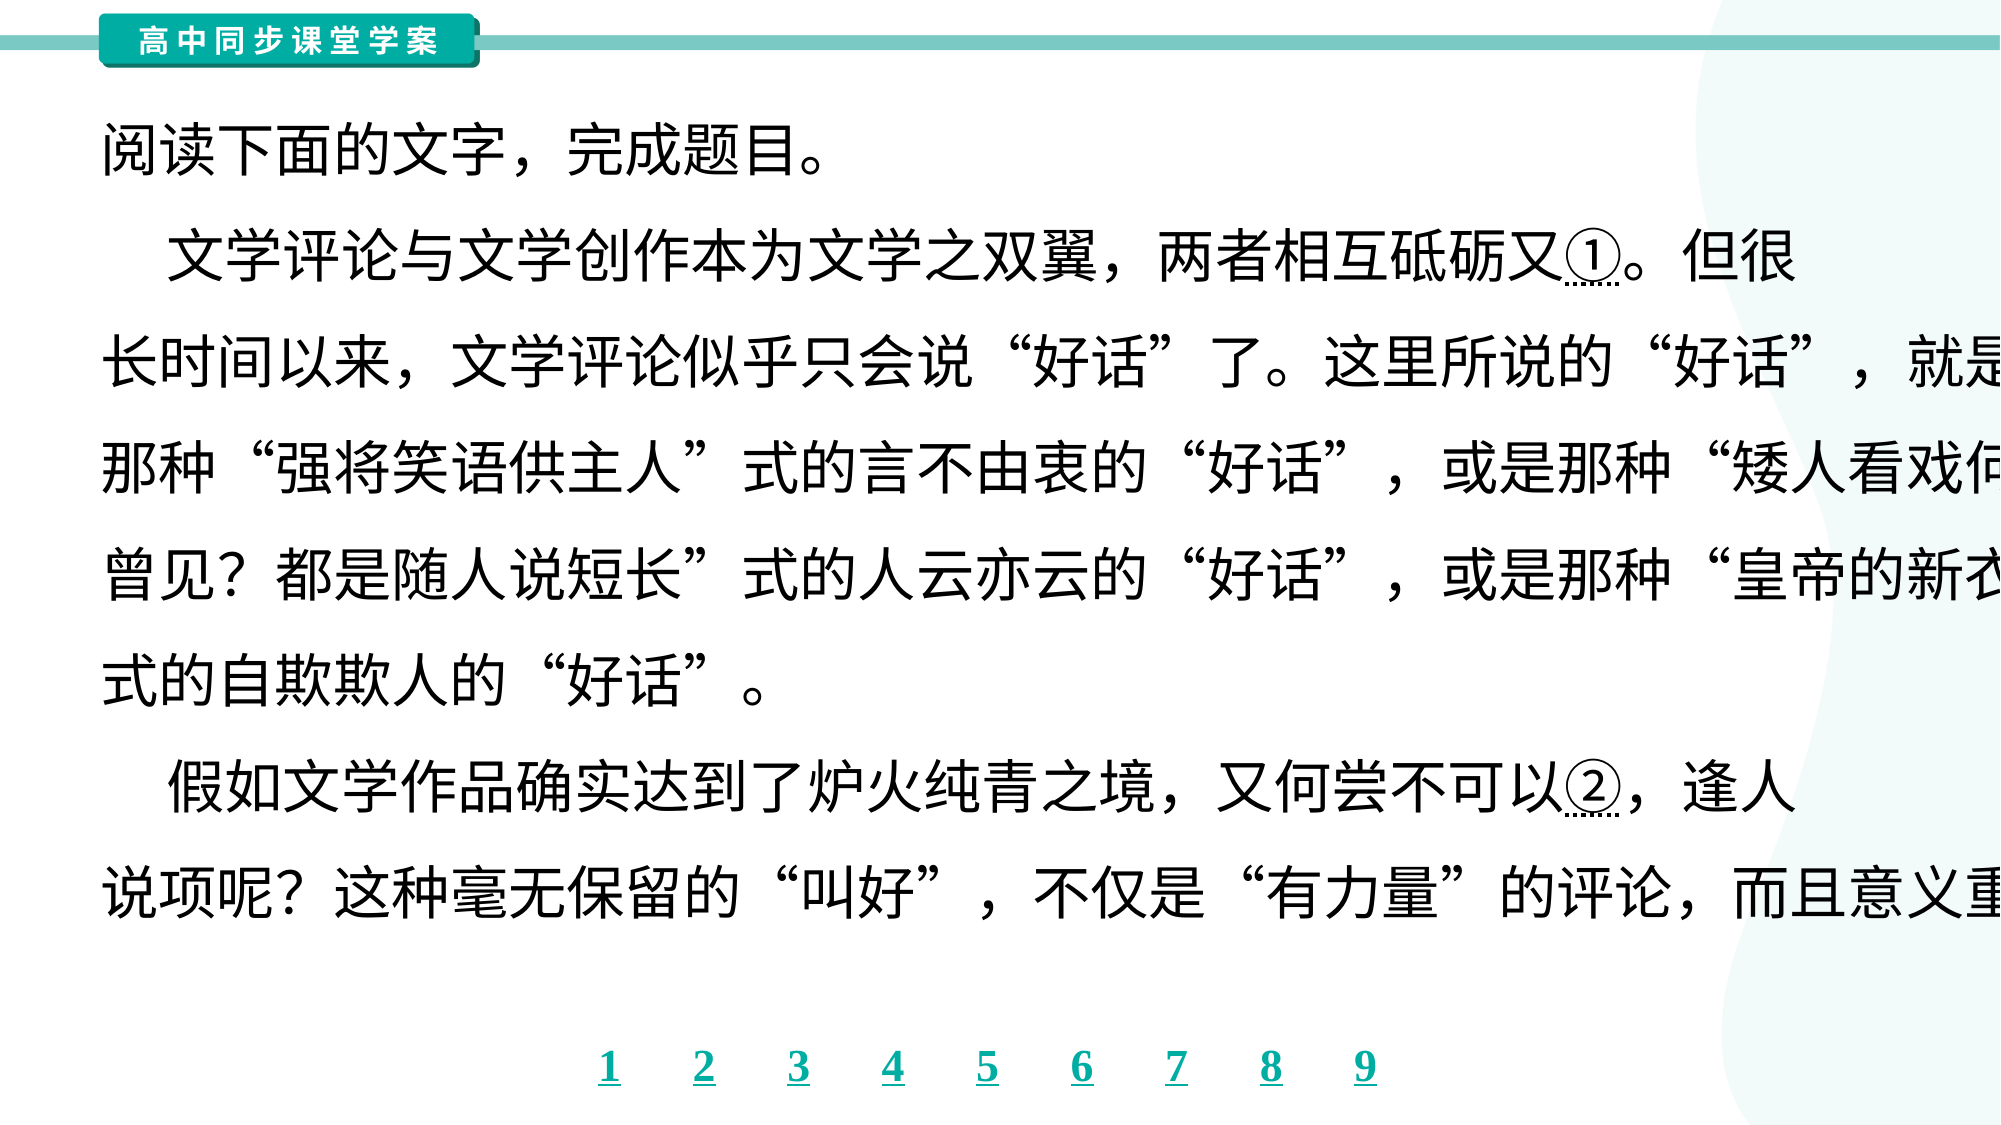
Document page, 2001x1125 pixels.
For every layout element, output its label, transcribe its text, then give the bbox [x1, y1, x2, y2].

text_box 阅读下面的文字，完成题目。 文学评论与文学创作本为文学之双翼，两者相互砥砺又①。但很 长时间以来，文学评论似乎只会说“好话”了。这里所说的“好话”，就是 那种“强将笑语供主人”式的言不由衷的“好话”，或是那种“矮人看戏何 曾见？都是随人说短长”式的人云亦云的“好话”，或是那种“皇帝的新衣” 式的自欺欺人的“好话”。 假如文学作品确实达到了炉火纯青之境，又何尝不可以②，逢人 说项呢？这种毫无保留的“叫好”，不仅是“有力量”的评论，而且意义重 [100, 76, 1899, 927]
picture [0, 0, 2000, 1125]
